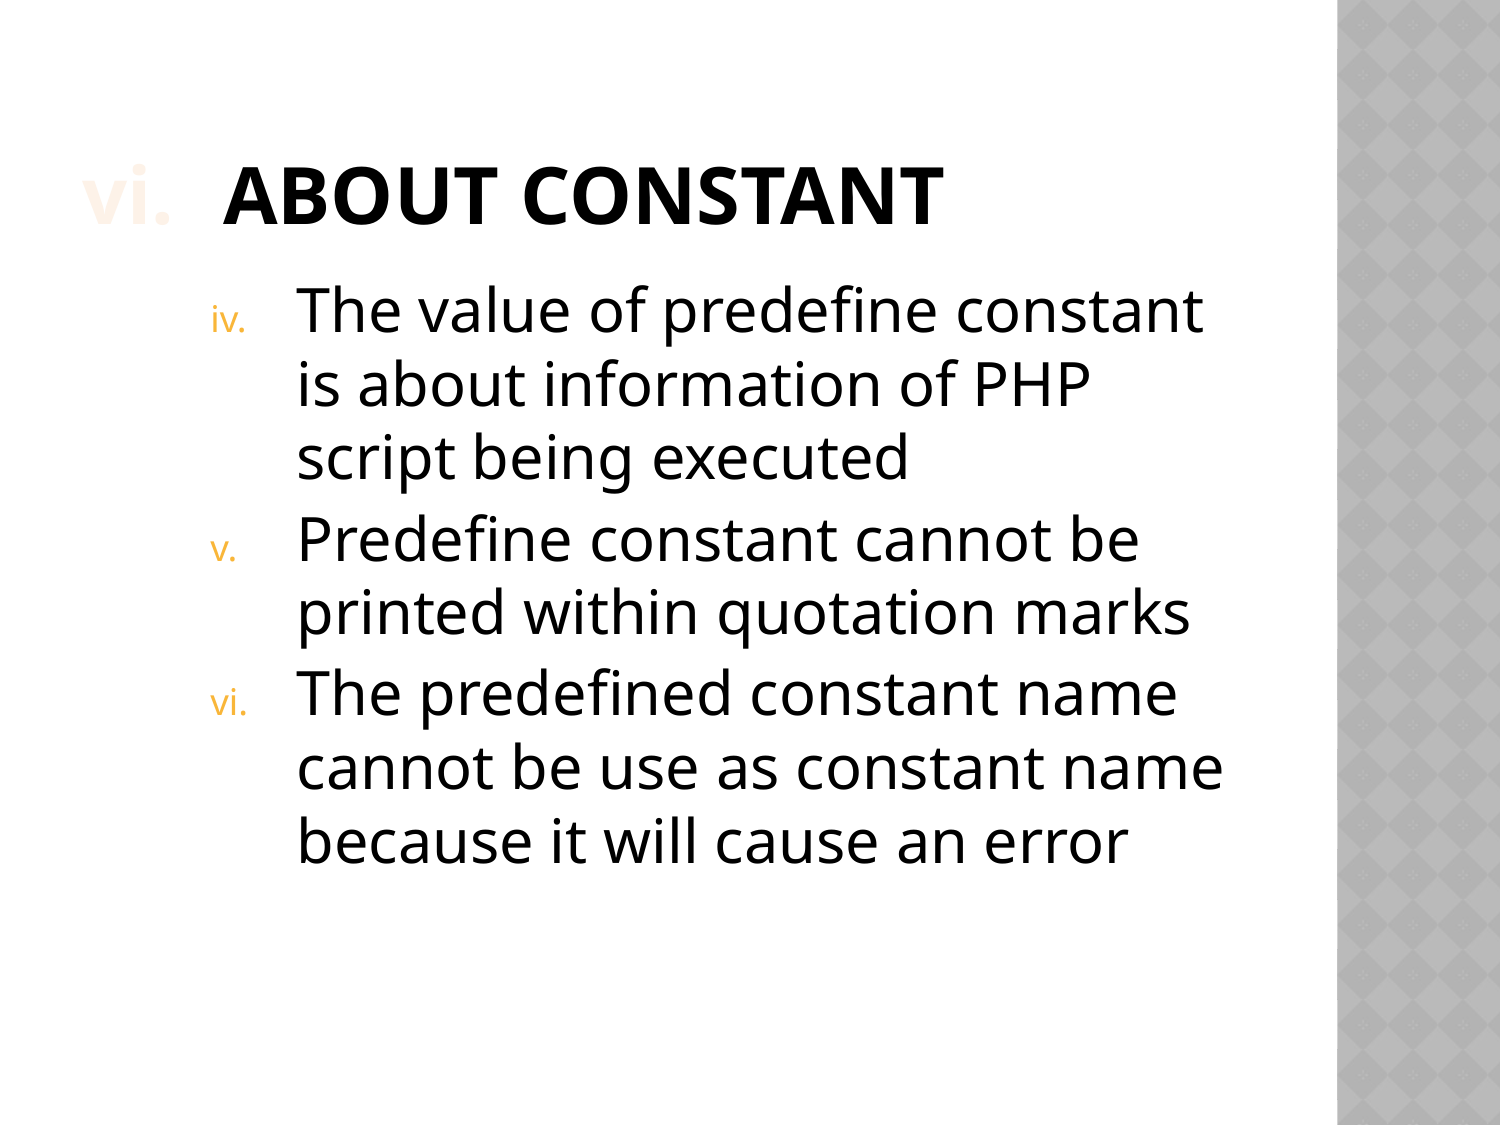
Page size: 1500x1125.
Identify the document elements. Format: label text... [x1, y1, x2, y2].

title About Constant [75, 52, 1263, 240]
list The value of predefine constant is about information of PHP script being executed Predefine constant cannot be printed within quotation marks The predefined constant name cannot be use as constant name because it will cause an error [75, 264, 1263, 1059]
